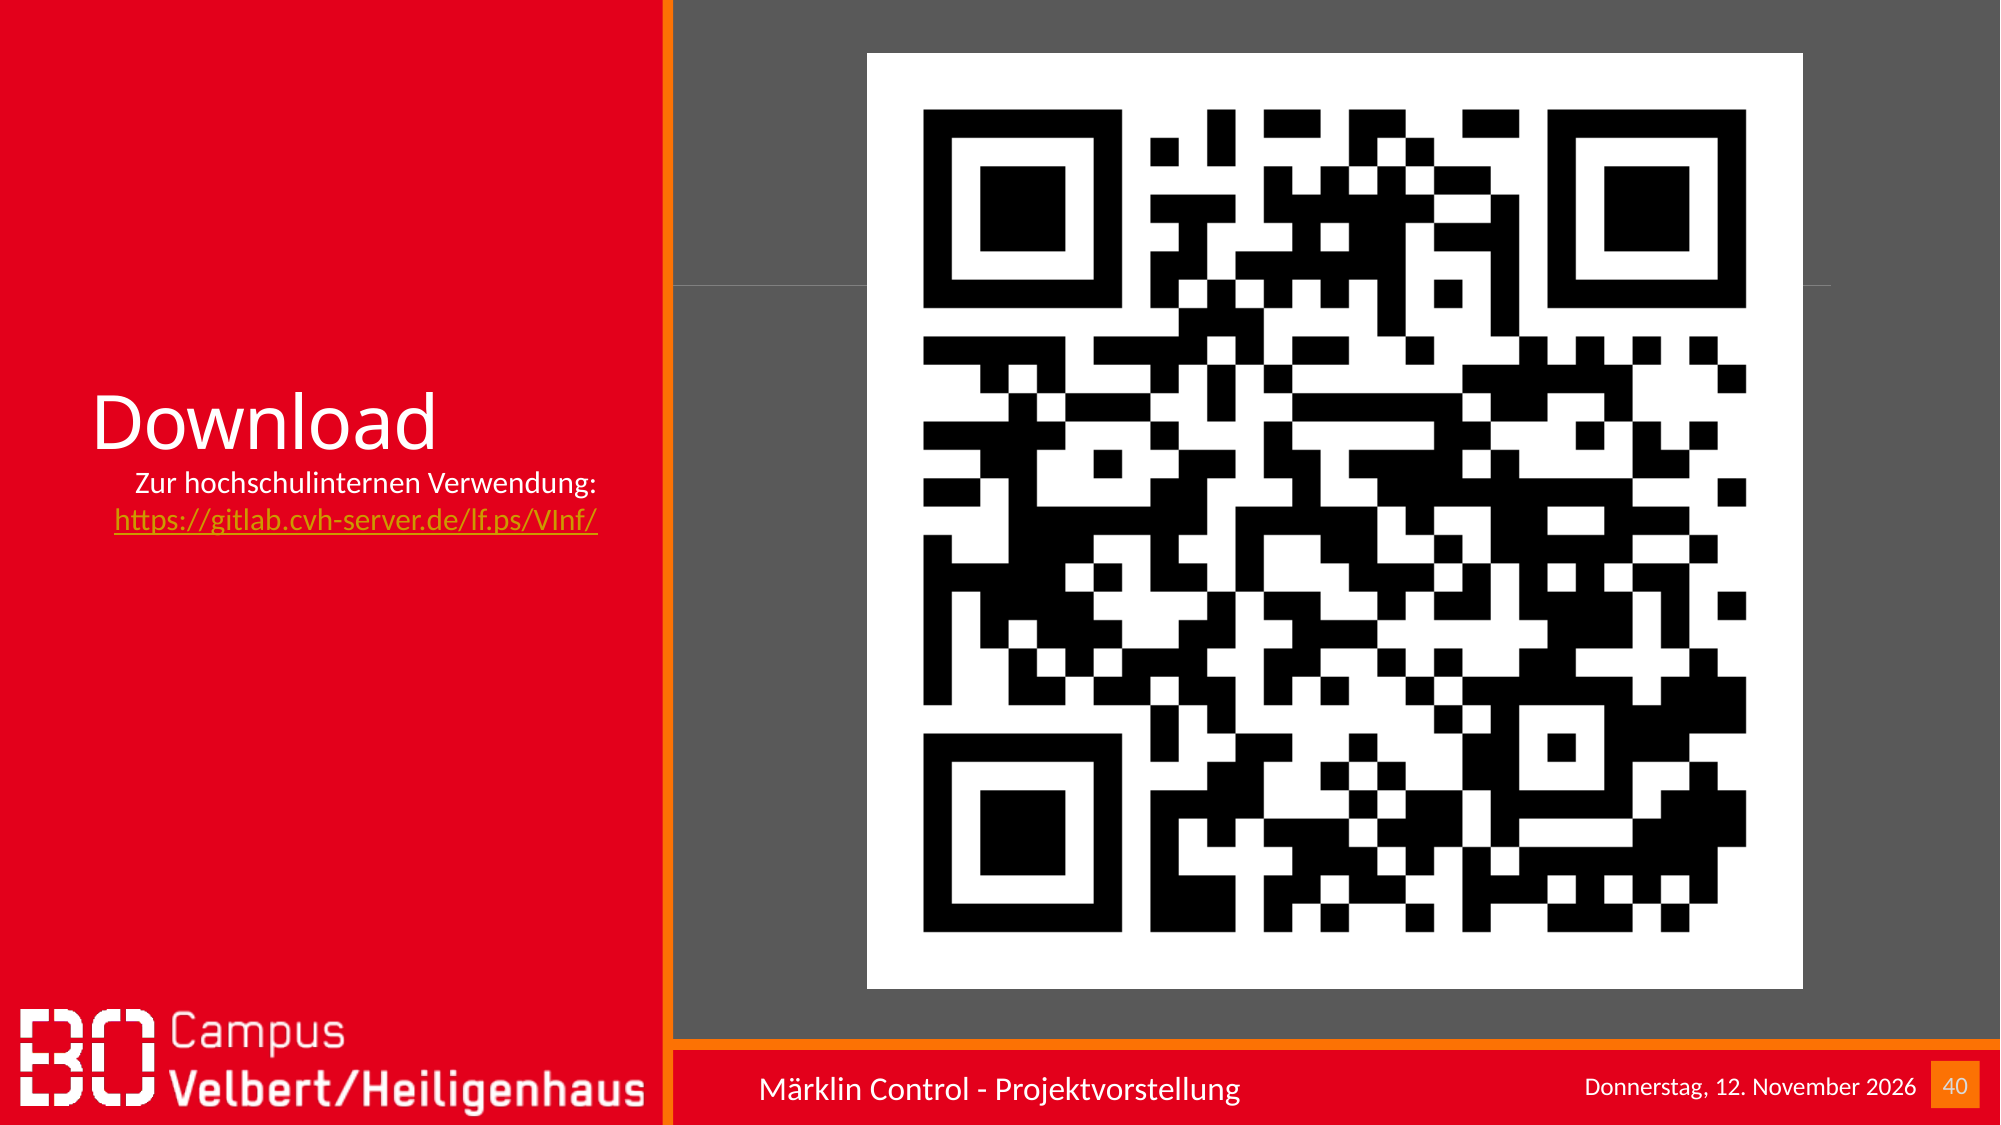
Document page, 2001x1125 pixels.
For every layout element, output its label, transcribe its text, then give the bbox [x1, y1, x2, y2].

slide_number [1412, 1062, 1938, 1109]
picture [169, 1006, 654, 1120]
picture [866, 53, 1803, 990]
picture [19, 1009, 156, 1106]
slide_number 40 [1931, 1060, 1980, 1109]
title Download [75, 97, 600, 473]
list Zur hochschulinternen Verwendung: https://gitlab.cvh-server.de/lf.ps/VInf/ [87, 454, 613, 1009]
